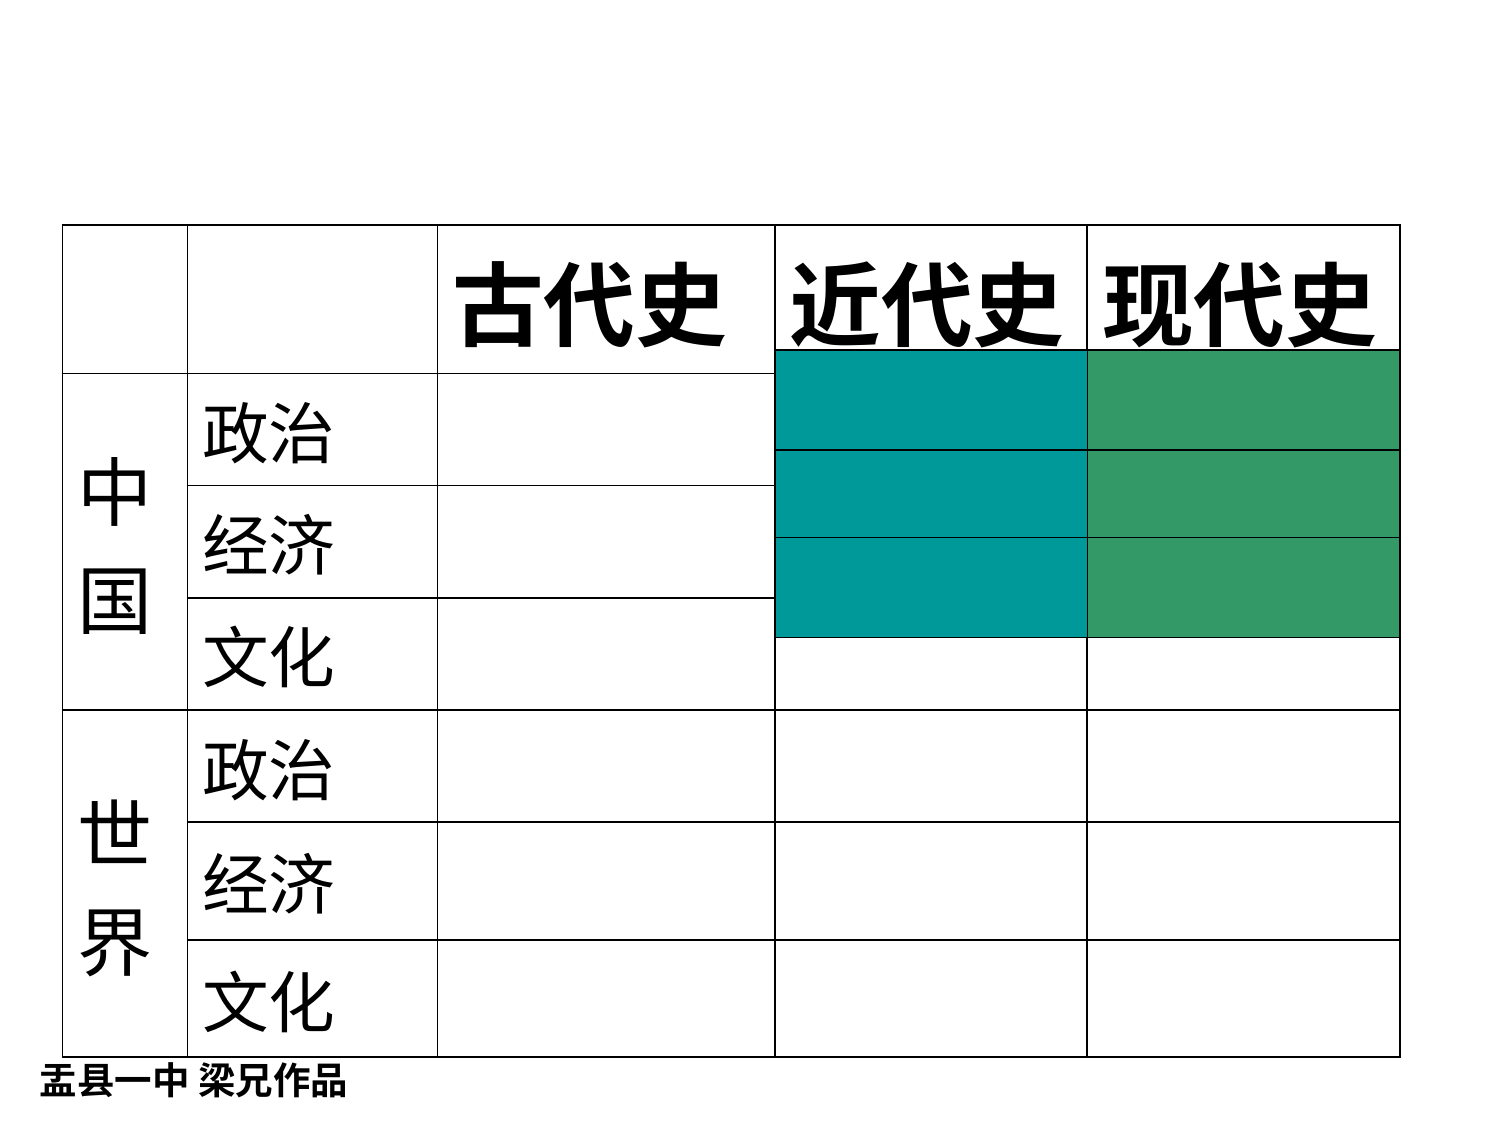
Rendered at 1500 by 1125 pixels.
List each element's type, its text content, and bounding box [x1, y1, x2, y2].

table_cell [438, 711, 774, 821]
table_cell [776, 638, 1086, 709]
table_cell [438, 486, 774, 597]
table_cell 经济 [188, 486, 437, 597]
text_box [1087, 537, 1400, 638]
table_header 现代史 [1088, 226, 1399, 350]
table_cell 世界 [63, 711, 187, 1049]
table_cell [438, 599, 774, 709]
table_cell [1088, 941, 1399, 1056]
table_header 近代史 [776, 226, 1086, 350]
table_cell 文化 [188, 941, 437, 1056]
table_cell [1088, 638, 1399, 709]
text_box [1087, 449, 1400, 537]
table_cell [776, 823, 1086, 939]
table_cell [776, 941, 1086, 1056]
table_cell 政治 [188, 711, 437, 821]
table_cell [1088, 711, 1399, 821]
table_cell [776, 711, 1086, 821]
text_box [774, 537, 1087, 638]
text_box 盂县一中 梁兄作品 [24, 1049, 375, 1100]
table_cell [438, 374, 774, 485]
table_cell 经济 [188, 823, 437, 939]
table_cell [438, 941, 774, 1056]
table_cell 政治 [188, 374, 437, 485]
text_box [774, 449, 1087, 537]
table_cell [438, 823, 774, 939]
text_box [1087, 350, 1400, 449]
table_header [188, 226, 437, 373]
table_cell 文化 [188, 599, 437, 709]
text_box [774, 350, 1087, 449]
table_cell 中国 [63, 374, 187, 709]
table_header [63, 226, 187, 373]
table_header 古代史 [438, 226, 774, 373]
table_cell [1088, 823, 1399, 939]
